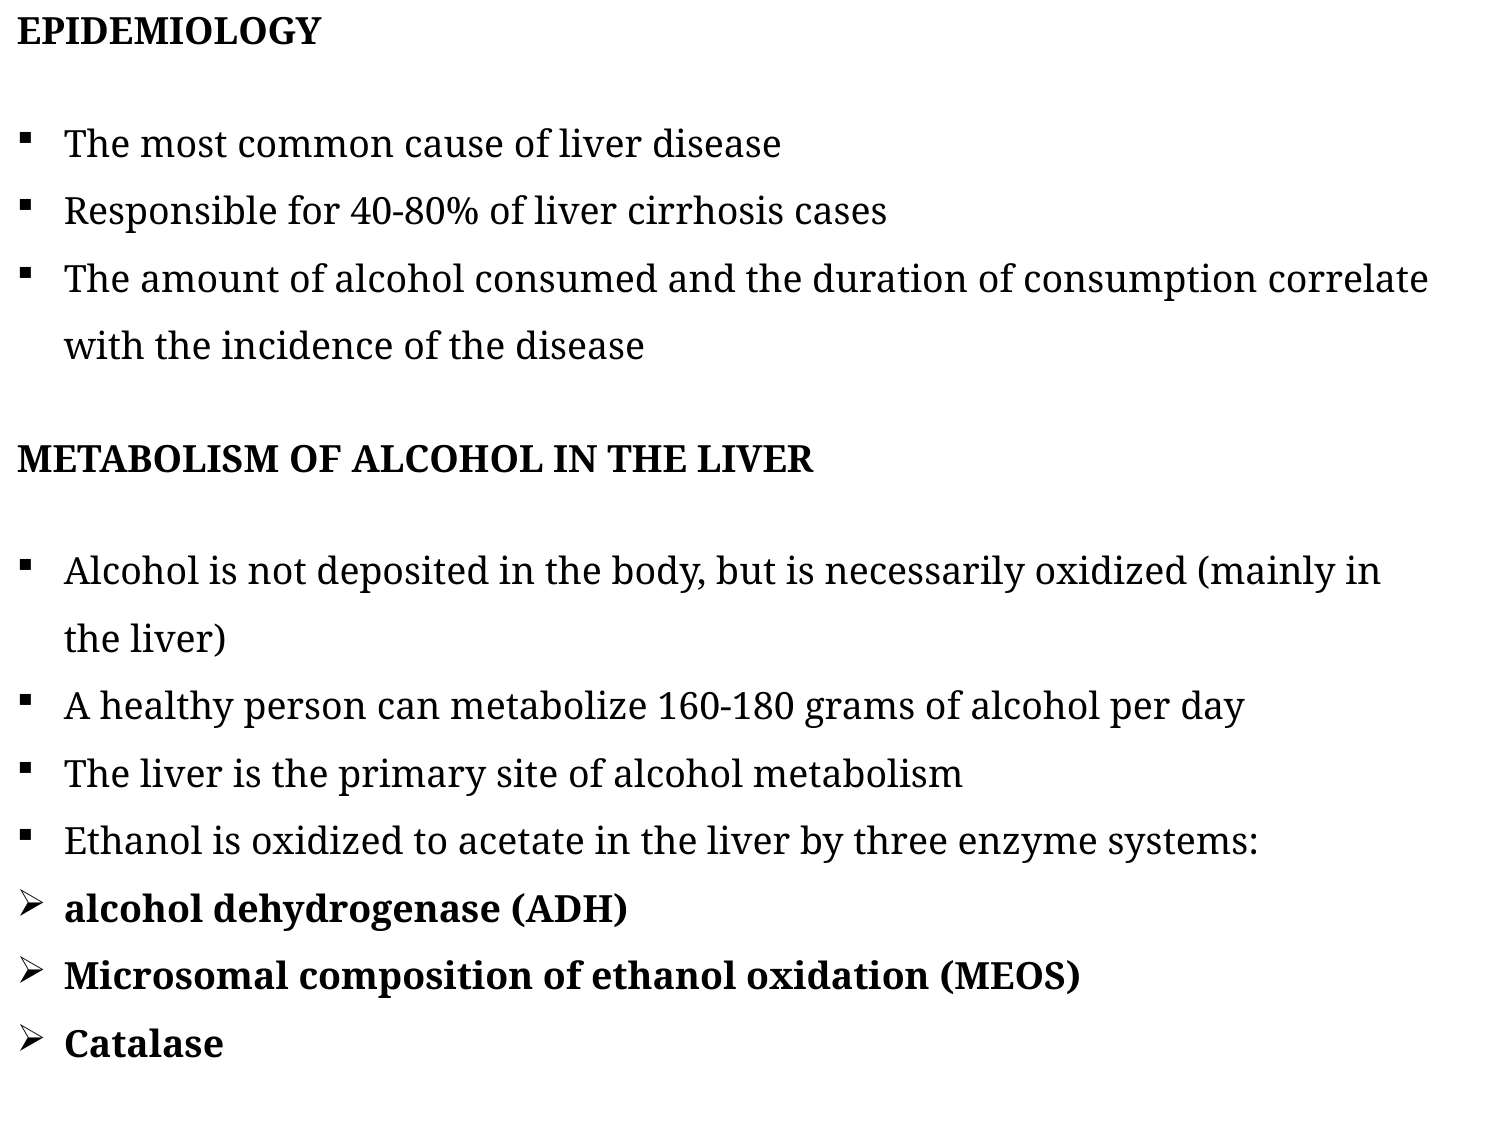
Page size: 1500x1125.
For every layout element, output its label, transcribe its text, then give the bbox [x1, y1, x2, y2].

text_box EPIDEMIOLOGY The most common cause of liver disease Responsible for 40-80% of liver cirrhosis cases The amount of alcohol consumed and the duration of consumption correlate with the incidence of the disease METABOLISM OF ALCOHOL IN THE LIVER Alcohol is not deposited in the body, but is necessarily oxidized (mainly in the liver) A healthy person can metabolize 160-180 grams of alcohol per day The liver is the primary site of alcohol metabolism Ethanol is oxidized to acetate in the liver by three enzyme systems: alcohol dehydrogenase (ADH) Microsomal composition of ethanol oxidation (MEOS) Catalase [2, 0, 1452, 1125]
